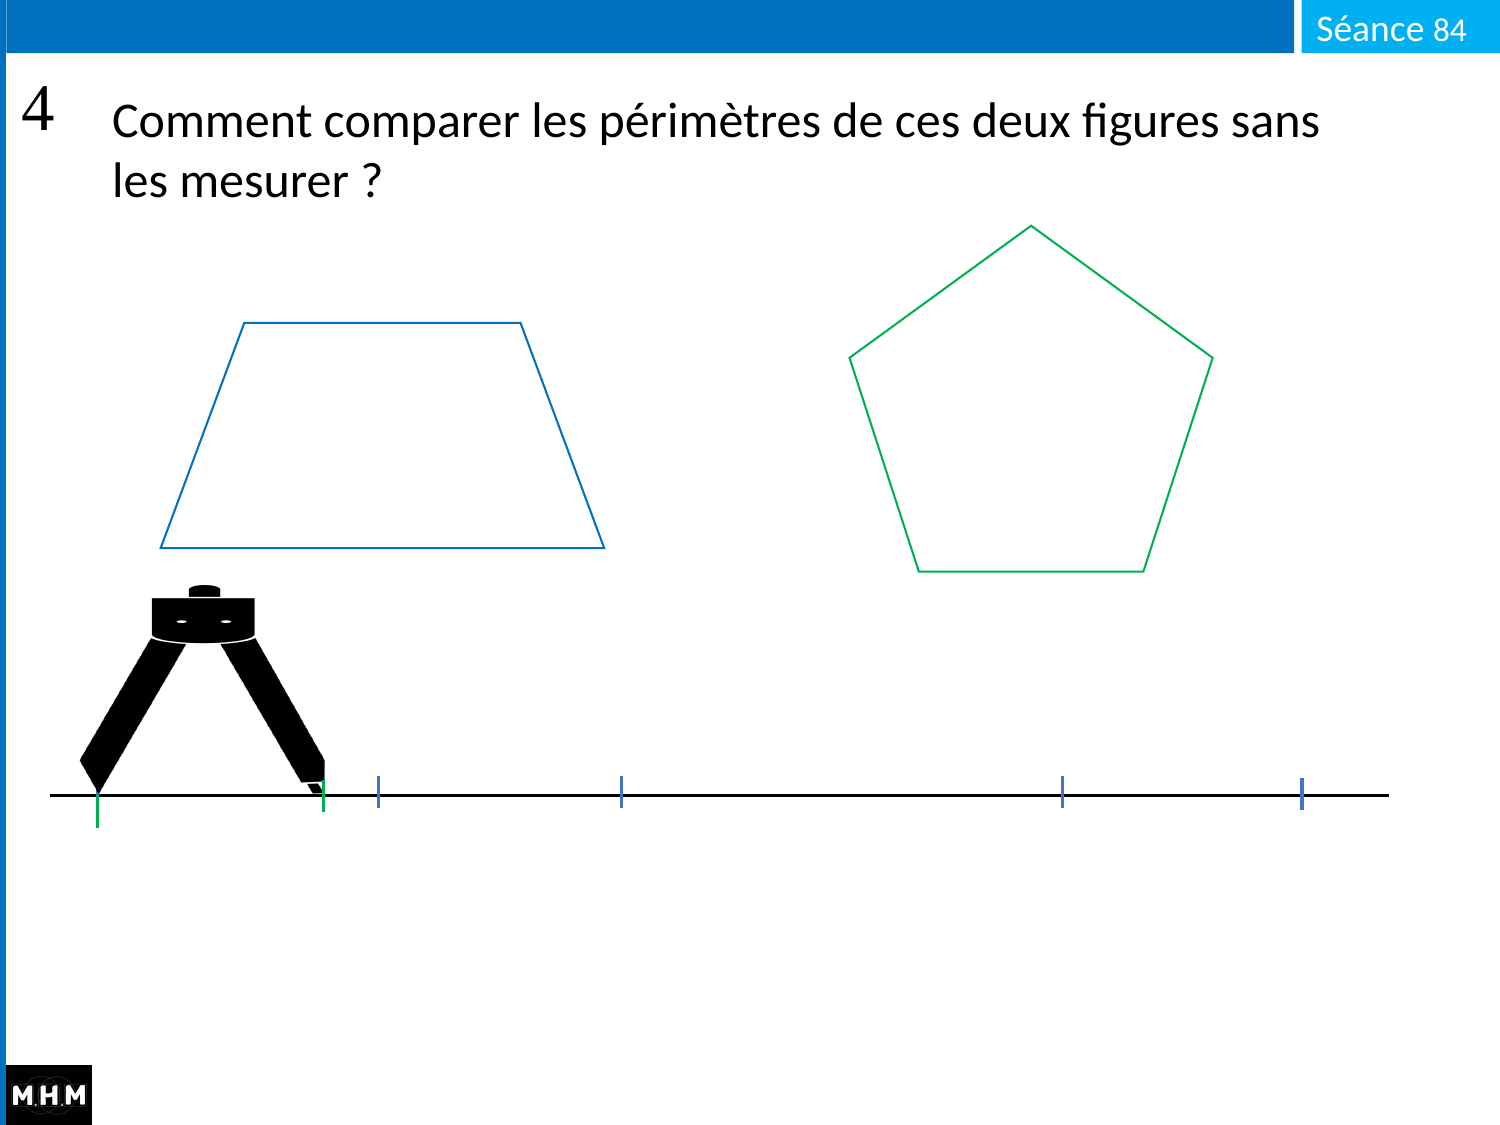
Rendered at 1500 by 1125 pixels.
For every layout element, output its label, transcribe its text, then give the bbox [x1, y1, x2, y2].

text_box [848, 224, 1214, 573]
picture [6, 1065, 92, 1125]
text_box Comment comparer les périmètres de ces deux figures sans les mesurer ? [97, 80, 1379, 215]
text_box [159, 321, 606, 550]
picture [3, 585, 401, 794]
